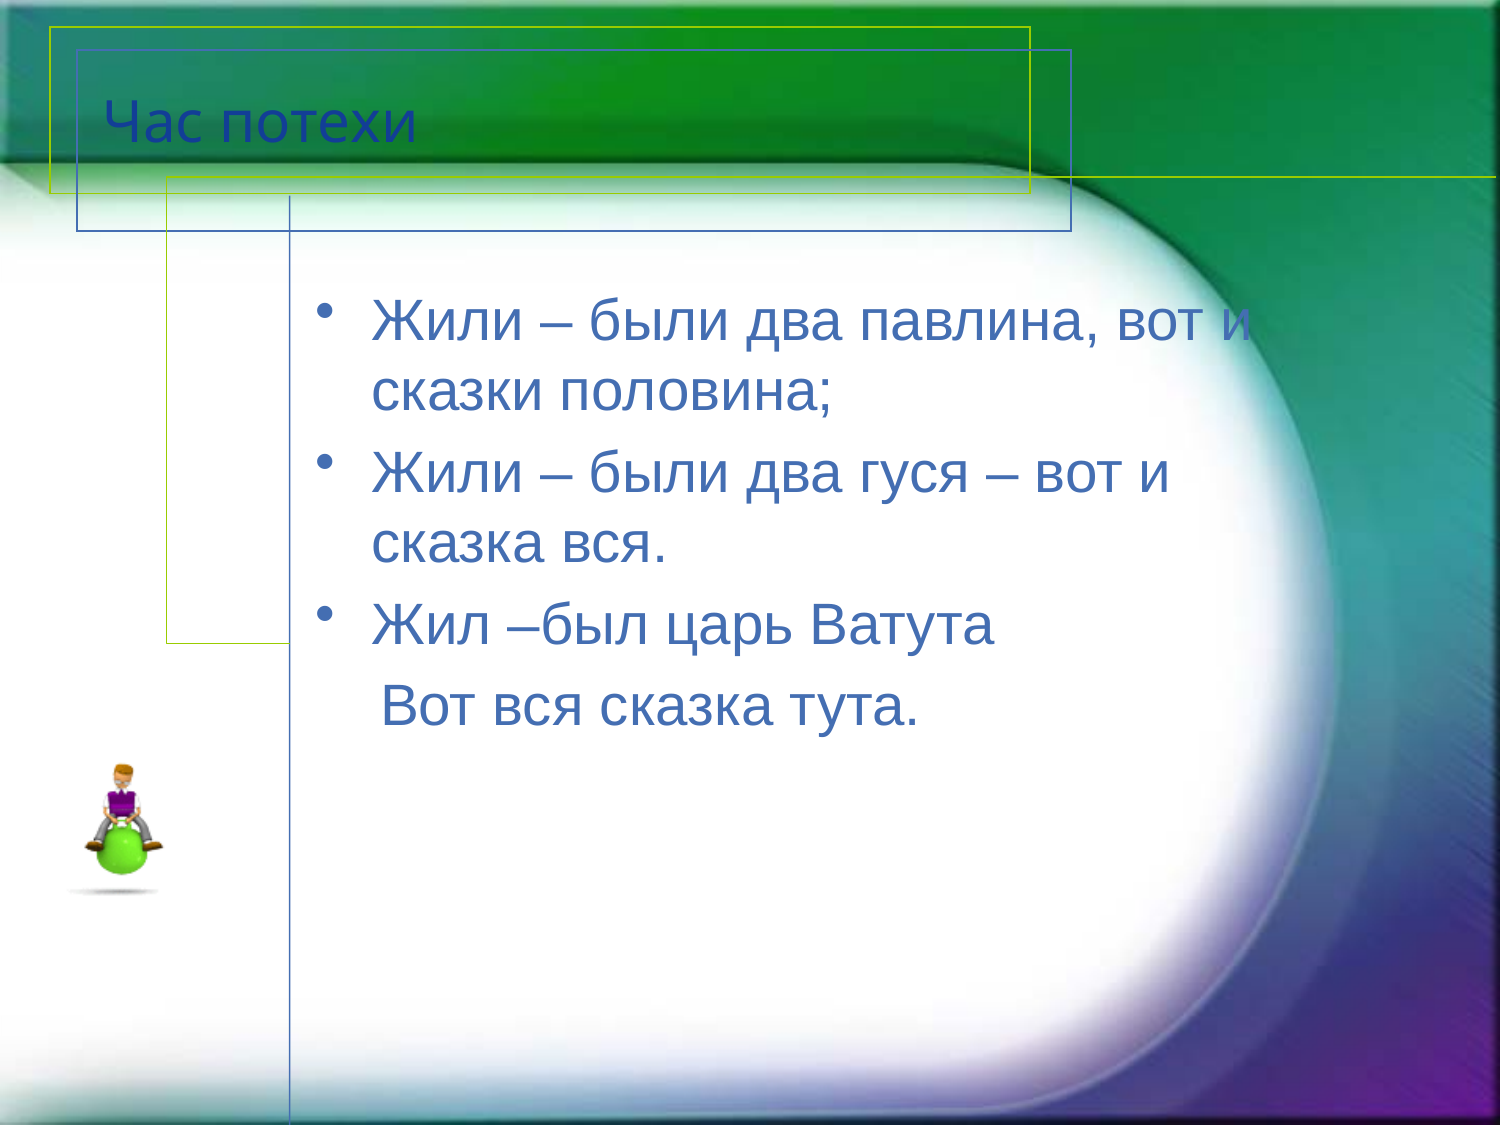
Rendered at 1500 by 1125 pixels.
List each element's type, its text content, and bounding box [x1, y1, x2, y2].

picture [167, 178, 1070, 230]
list Жили – были два павлина, вот и сказки половина; Жили – были два гуся – вот и сказка вся. Жил –был царь Ватута Вот вся сказка тута. [299, 274, 1318, 938]
picture [0, 0, 1500, 1125]
picture [167, 178, 1029, 193]
picture [78, 51, 1029, 193]
picture [167, 232, 288, 643]
title Час потехи [87, 62, 1013, 176]
picture [51, 28, 1029, 193]
picture [1031, 51, 1070, 176]
picture [78, 194, 166, 230]
